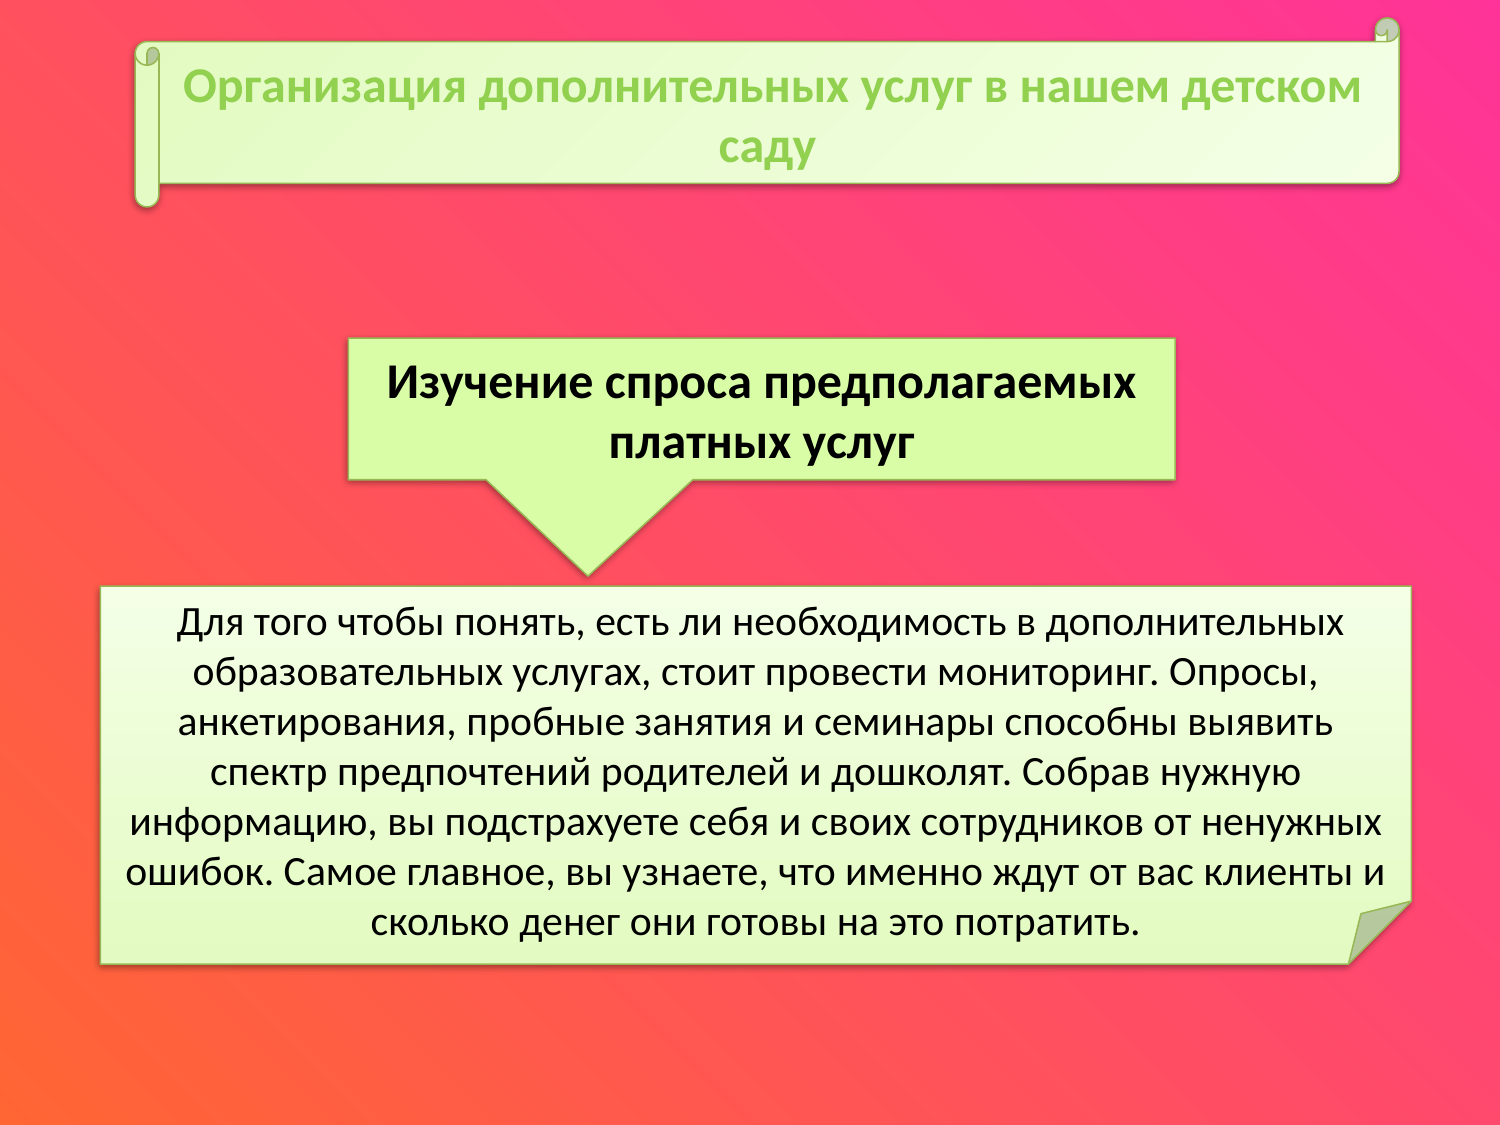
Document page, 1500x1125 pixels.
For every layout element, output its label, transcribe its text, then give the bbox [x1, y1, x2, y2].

text_box Для того чтобы понять, есть ли необходимость в дополнительных образовательных услугах, стоит провести мониторинг. Опросы, анкетирования, пробные занятия и семинары способны выявить спектр предпочтений родителей и дошколят. Собрав нужную информацию, вы подстрахуете себя и своих сотрудников от ненужных ошибок. Самое главное, вы узнаете, что именно ждут от вас клиенты и сколько денег они готовы на это потратить. [99, 585, 1413, 965]
text_box Организация дополнительных услуг в нашем детском саду [134, 17, 1400, 208]
text_box Изучение спроса предполагаемых платных услуг [347, 337, 1176, 577]
